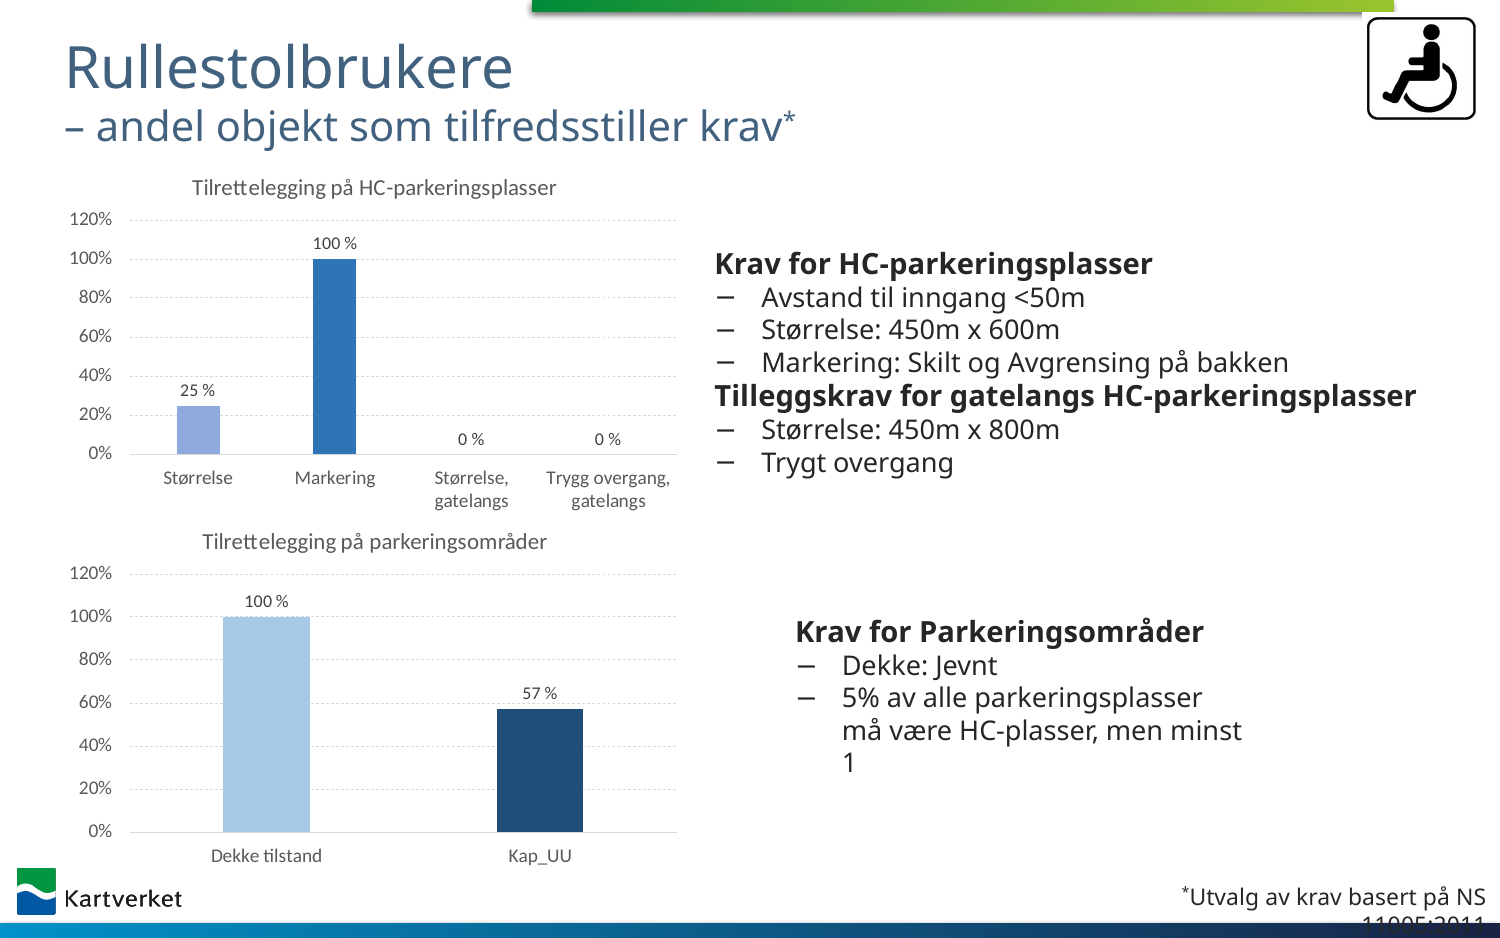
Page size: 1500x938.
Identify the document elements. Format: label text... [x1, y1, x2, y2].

text_box Rullestolbrukere – andel objekt som tilfredsstiller krav* [49, 25, 1431, 158]
text_box Krav for Parkeringsområder Dekke: Jevnt 5% av alle parkeringsplasser må være HC-plasser, men minst 1 [780, 605, 1261, 786]
picture [62, 520, 688, 874]
text_box Krav for HC-parkeringsplasser Avstand til inngang <50m Størrelse: 450m x 600m Markering: Skilt og Avgrensing på bakken Tilleggskrav for gatelangs HC-parkeringsplasser Størrelse: 450m x 800m Trygt overgang [699, 237, 1433, 485]
picture [1362, 12, 1481, 126]
picture [62, 166, 688, 519]
text_box *Utvalg av krav basert på NS 11005:2011 [1068, 873, 1500, 938]
